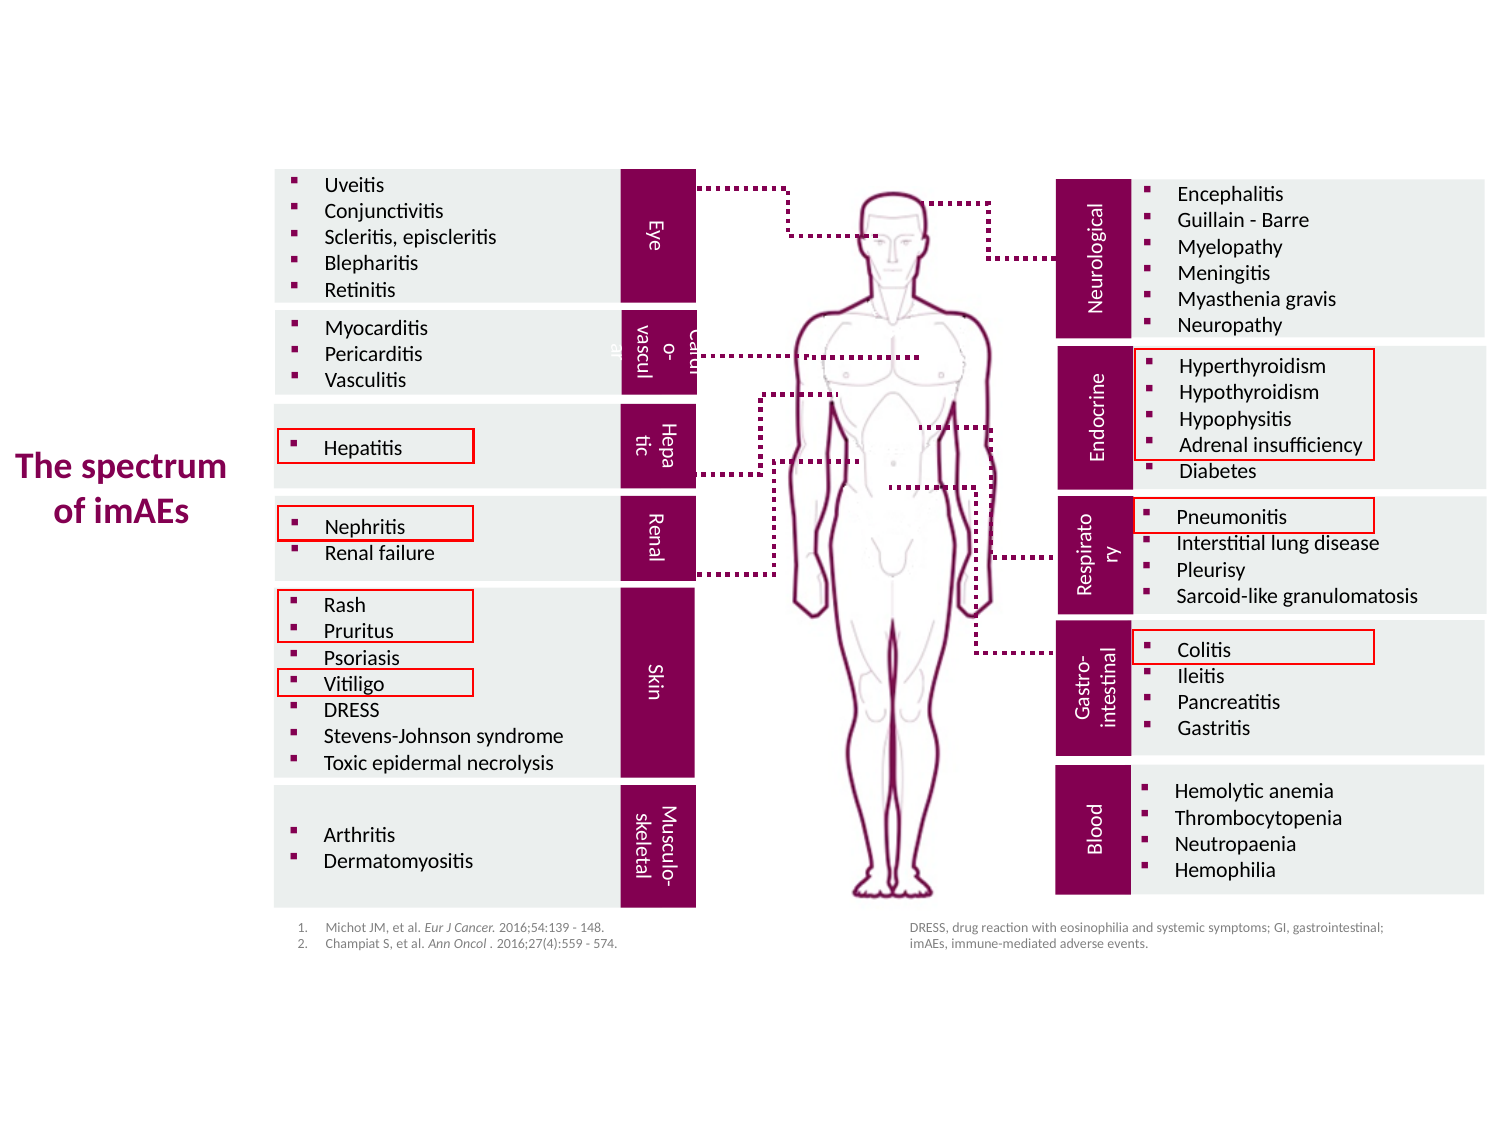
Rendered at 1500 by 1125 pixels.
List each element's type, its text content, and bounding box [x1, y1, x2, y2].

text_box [274, 310, 697, 395]
text_box Michot JM, et al. Eur J Cancer. 2016;54:139 - 148. Champiat S, et al. Ann Oncol . 2016;27(4):559 - 574. [282, 910, 890, 960]
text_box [1057, 345, 1487, 490]
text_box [273, 587, 695, 778]
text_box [889, 487, 1063, 653]
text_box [696, 188, 880, 236]
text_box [1055, 179, 1485, 339]
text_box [920, 203, 1056, 259]
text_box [273, 403, 696, 489]
text_box DRESS, drug reaction with eosinophilia and systemic symptoms; GI, gastrointestinal; imAEs, immune-mediated adverse events. [895, 910, 1496, 960]
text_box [273, 785, 696, 908]
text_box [1055, 619, 1485, 756]
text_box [274, 495, 696, 582]
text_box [919, 427, 1063, 487]
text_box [274, 169, 696, 303]
text_box The spectrum of imAEs [0, 433, 243, 539]
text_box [1063, 496, 1487, 615]
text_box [688, 461, 860, 575]
picture [756, 186, 1057, 919]
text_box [682, 394, 839, 461]
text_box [1055, 764, 1485, 895]
